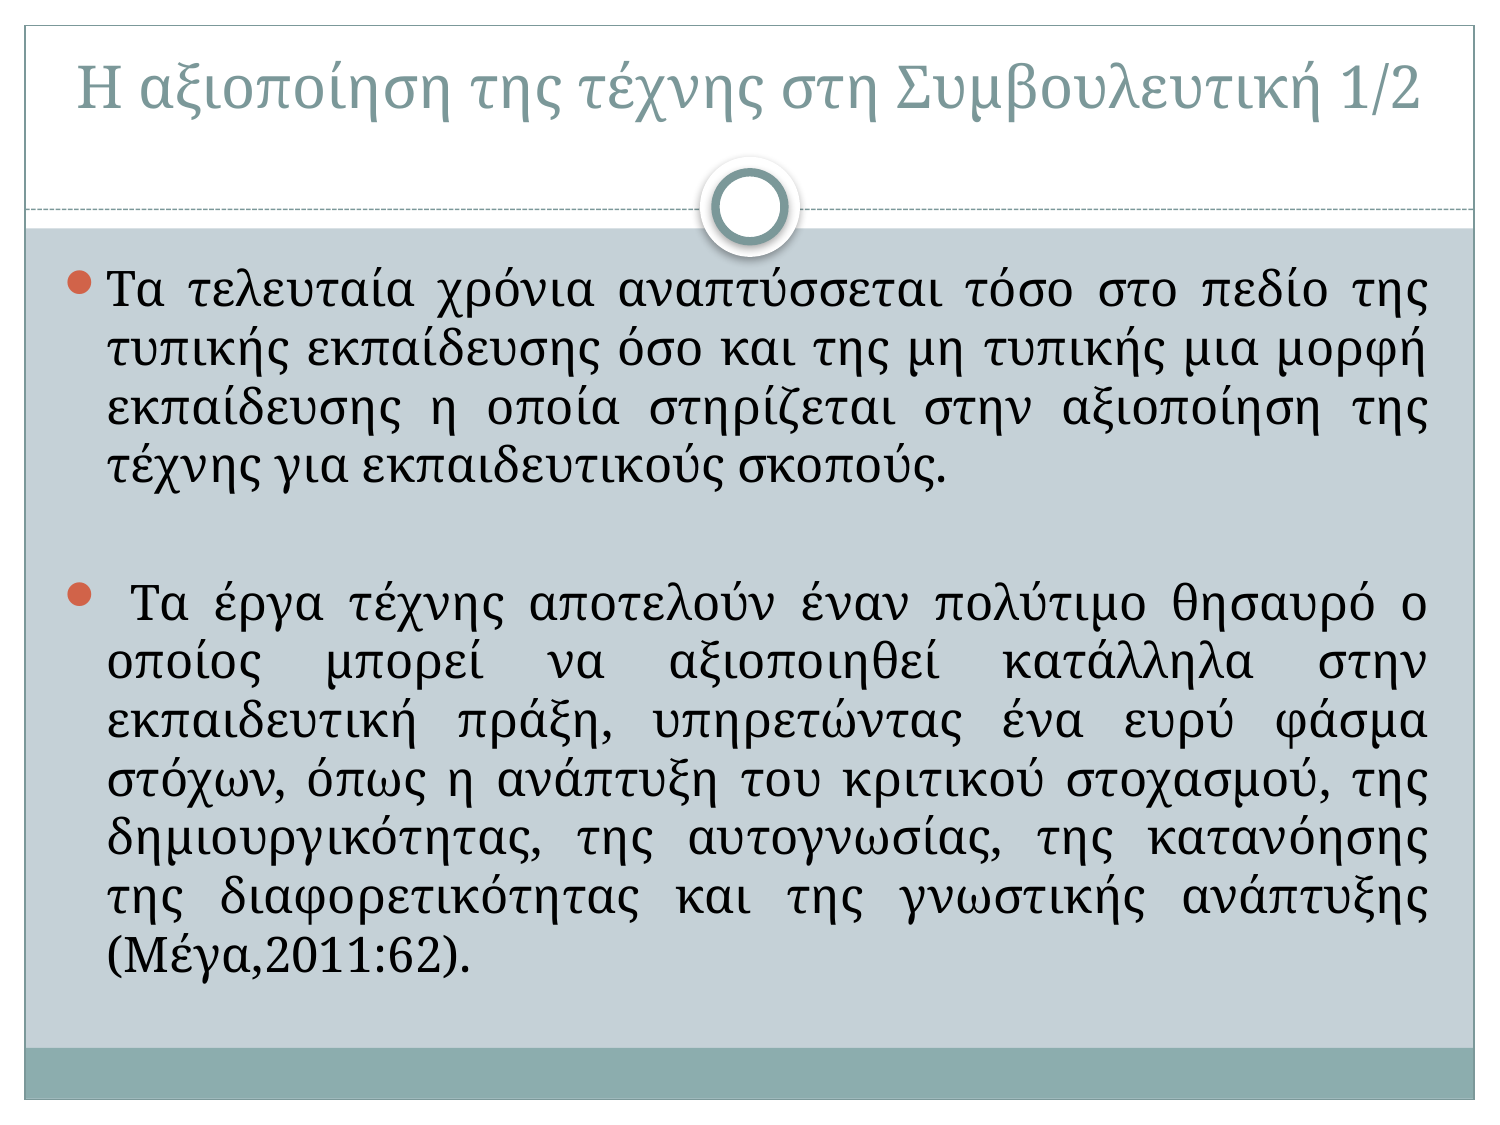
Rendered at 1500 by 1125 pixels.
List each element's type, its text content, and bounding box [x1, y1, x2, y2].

list Τα τελευταία χρόνια αναπτύσσεται τόσο στο πεδίο της τυπικής εκπαίδευσης όσο και της μη τυπικής μια μορφή εκπαίδευσης η οποία στηρίζεται στην αξιοποίηση της τέχνης για εκπαιδευτικούς σκοπούς. Τα έργα τέχνης αποτελούν έναν πολύτιμο θησαυρό ο οποίος μπορεί να αξιοποιηθεί κατάλληλα στην εκπαιδευτική πράξη, υπηρετώντας ένα ευρύ φάσμα στόχων, όπως η ανάπτυξη του κριτικού στοχασμού, της δημιουργικότητας, της αυτογνωσίας, της κατανόησης της διαφορετικότητας και της γνωστικής ανάπτυξης (Μέγα,2011:62). [49, 250, 1445, 1001]
title Η αξιοποίηση της τέχνης στη Συμβουλευτική 1/2 [49, 0, 1450, 200]
